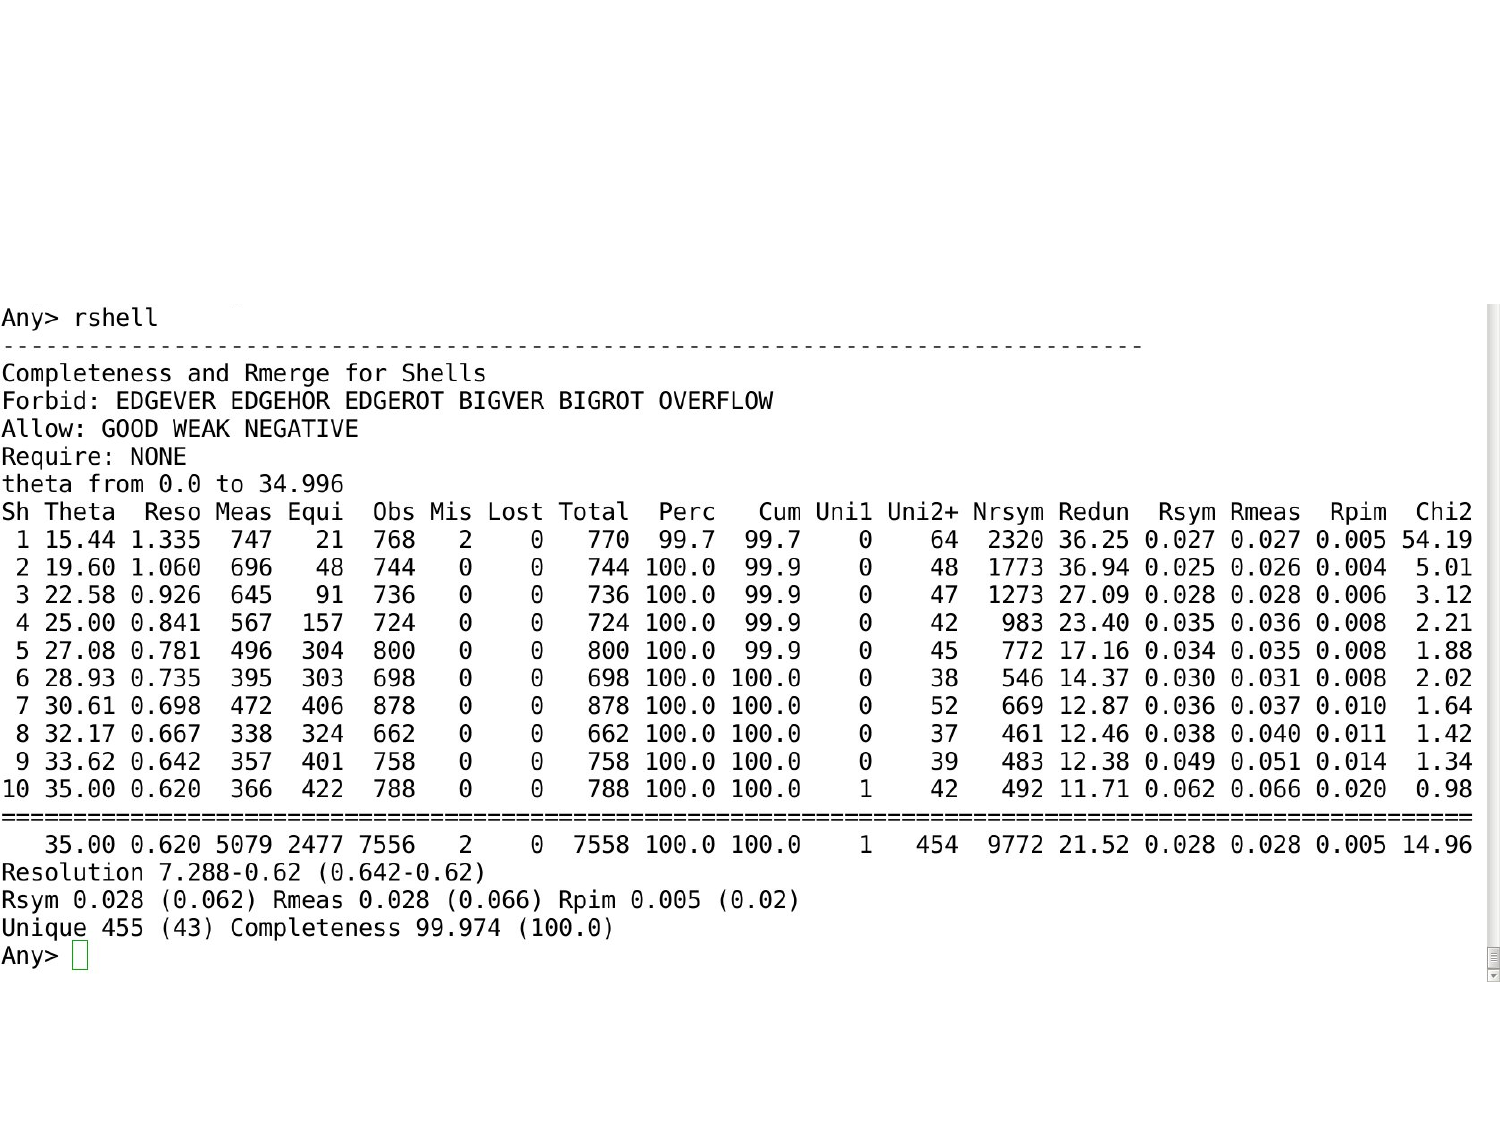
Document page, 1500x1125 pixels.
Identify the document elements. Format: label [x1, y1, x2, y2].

picture [0, 304, 1500, 982]
